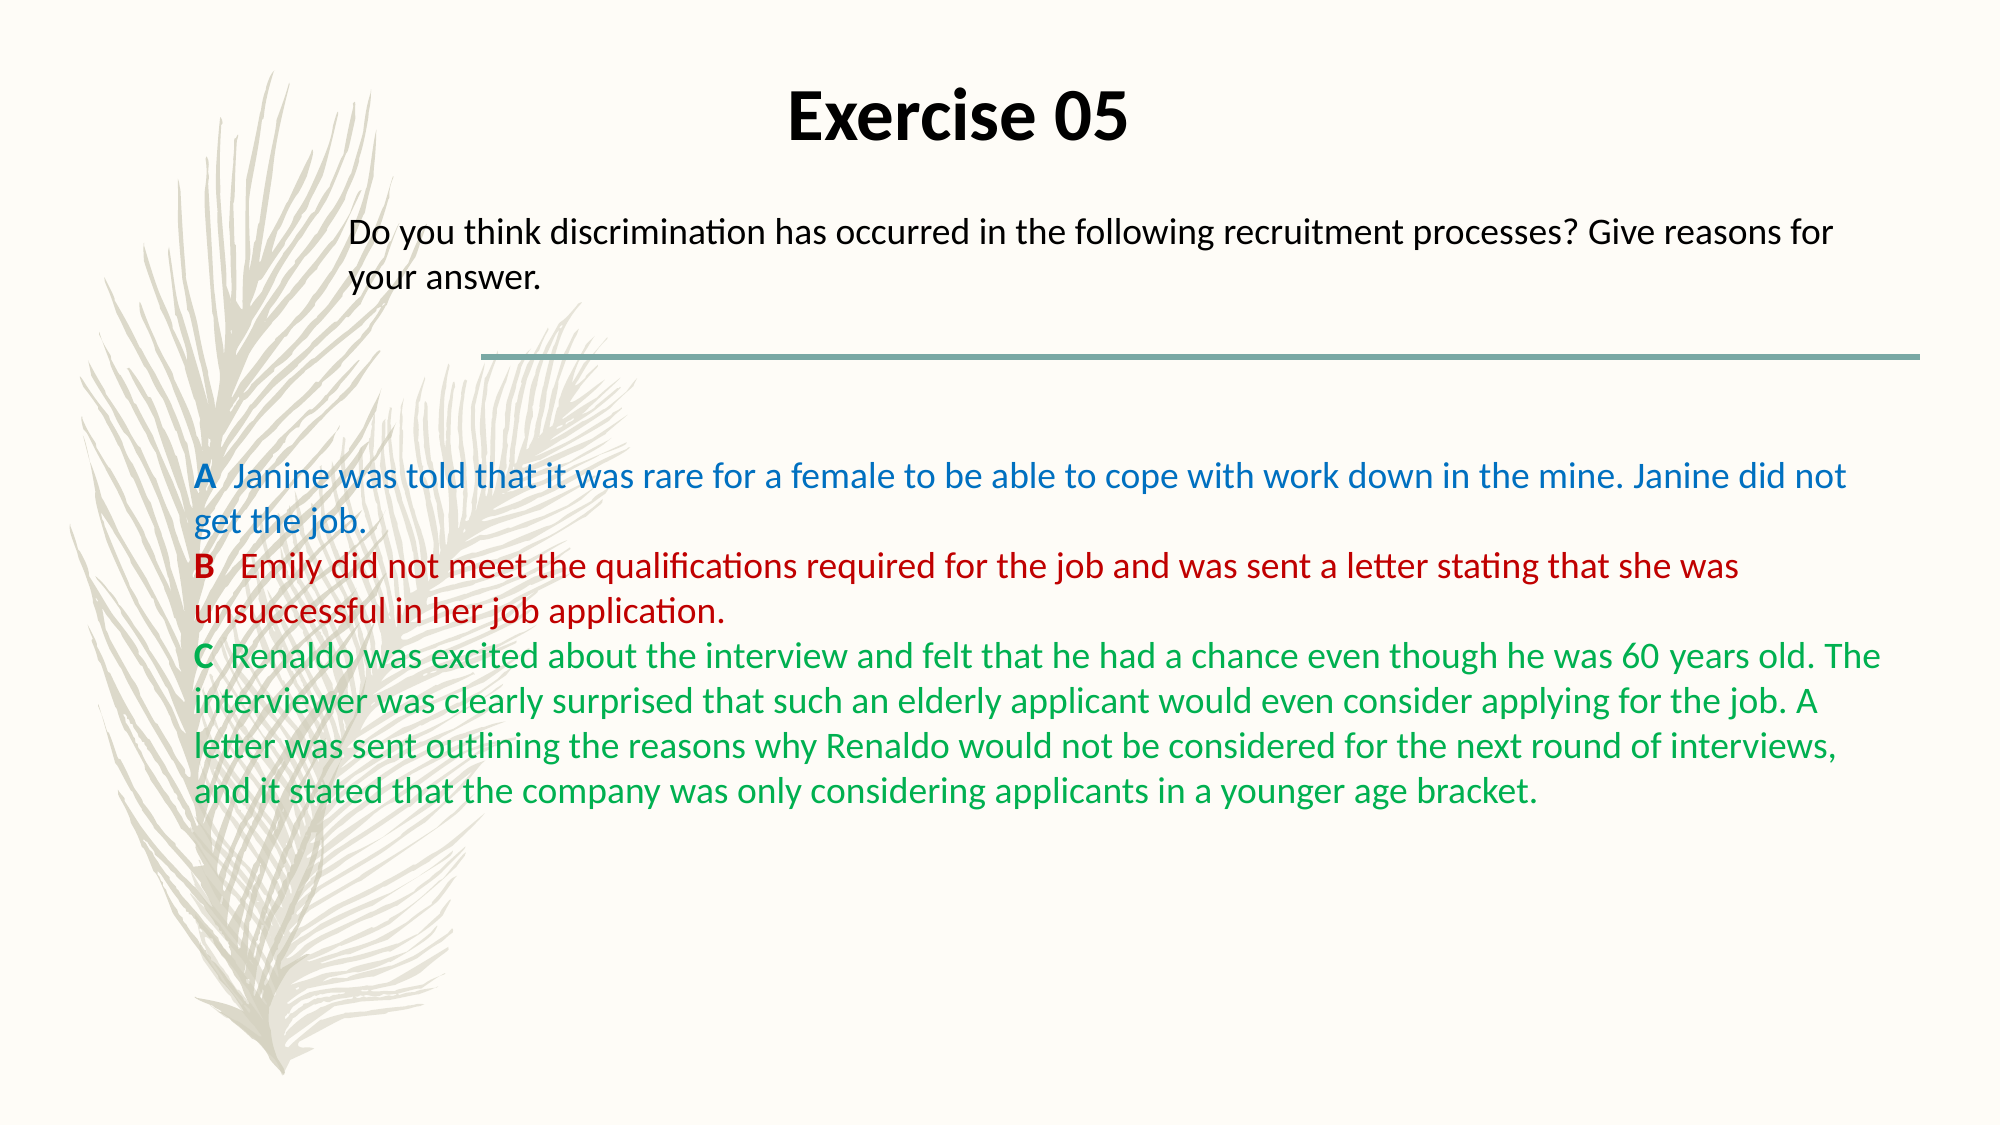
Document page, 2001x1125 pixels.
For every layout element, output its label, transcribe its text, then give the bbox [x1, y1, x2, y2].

text_box Exercise 05 [600, 58, 1319, 163]
text_box A Janine was told that it was rare for a female to be able to cope with work down in the mine. Janine did not get the job. B Emily did not meet the qualifications required for the job and was sent a letter stating that she was unsuccessful in her job application. C Renaldo was excited about the interview and felt that he had a chance even though he was 60 years old. The interviewer was clearly surprised that such an elderly applicant would even consider applying for the job. A letter was sent outlining the reasons why Renaldo would not be considered for the next round of interviews, and it stated that the company was only considering applicants in a younger age bracket. [179, 443, 1919, 818]
text_box Do you think discrimination has occurred in the following recruitment processes? Give reasons for your answer. [333, 199, 1885, 304]
